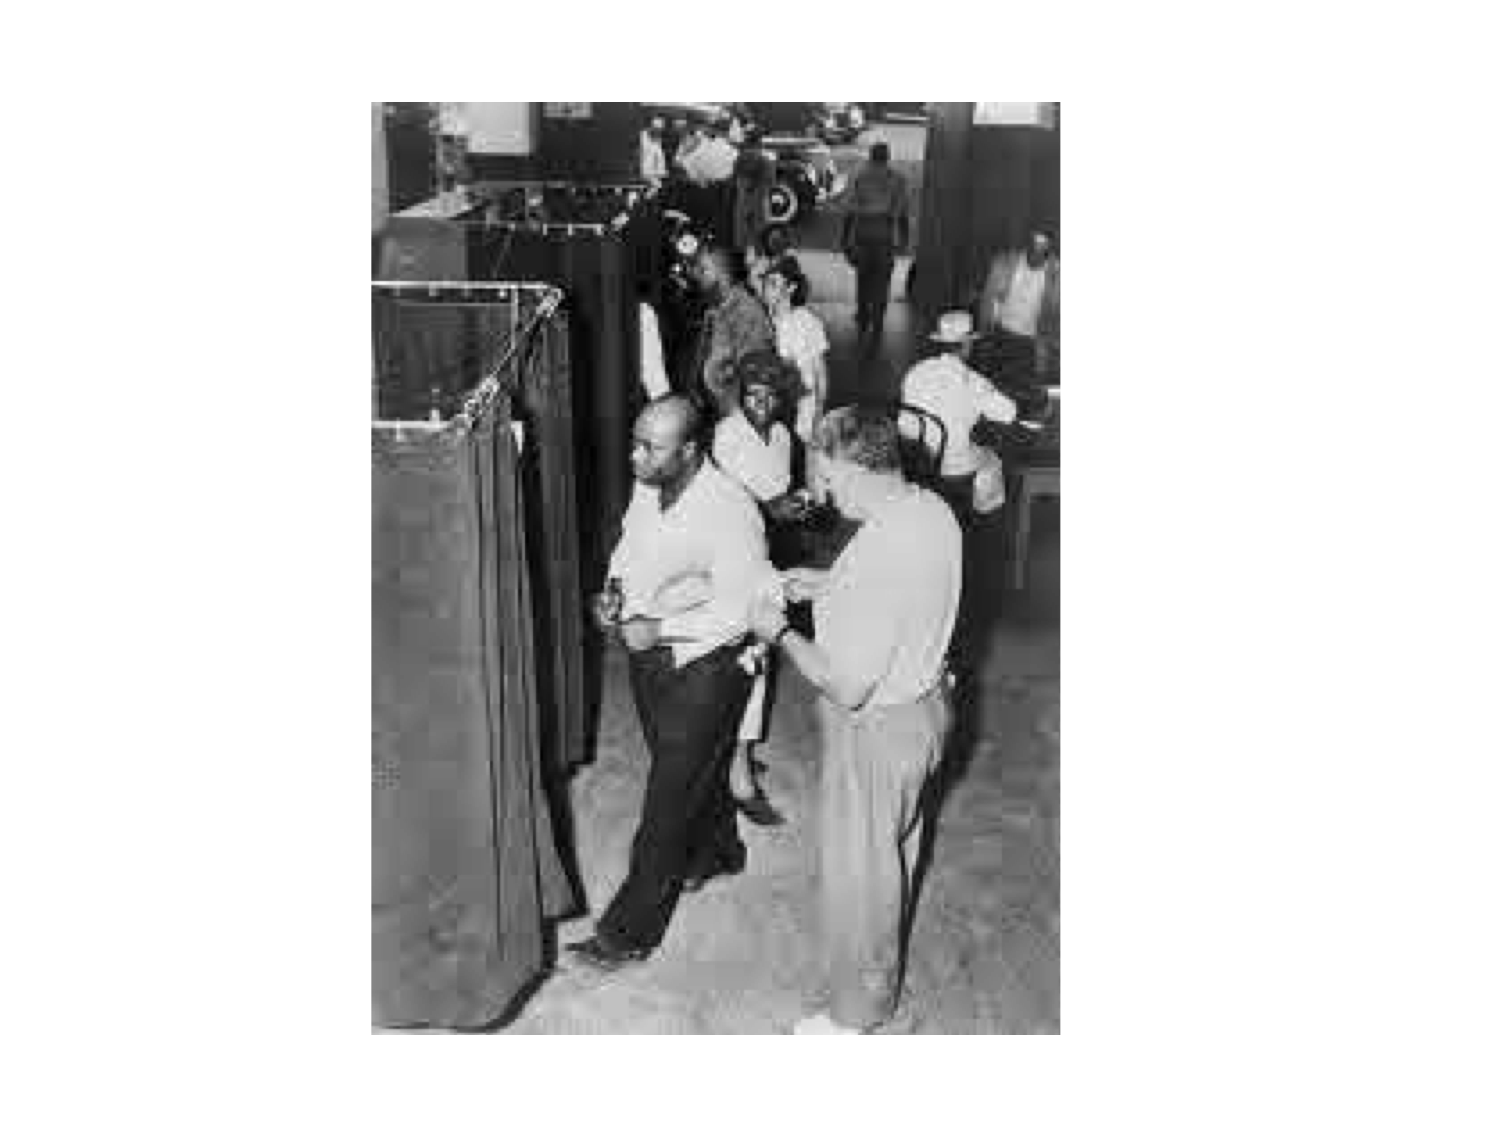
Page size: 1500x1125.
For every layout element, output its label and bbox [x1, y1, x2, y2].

text_box [371, 102, 1061, 1035]
